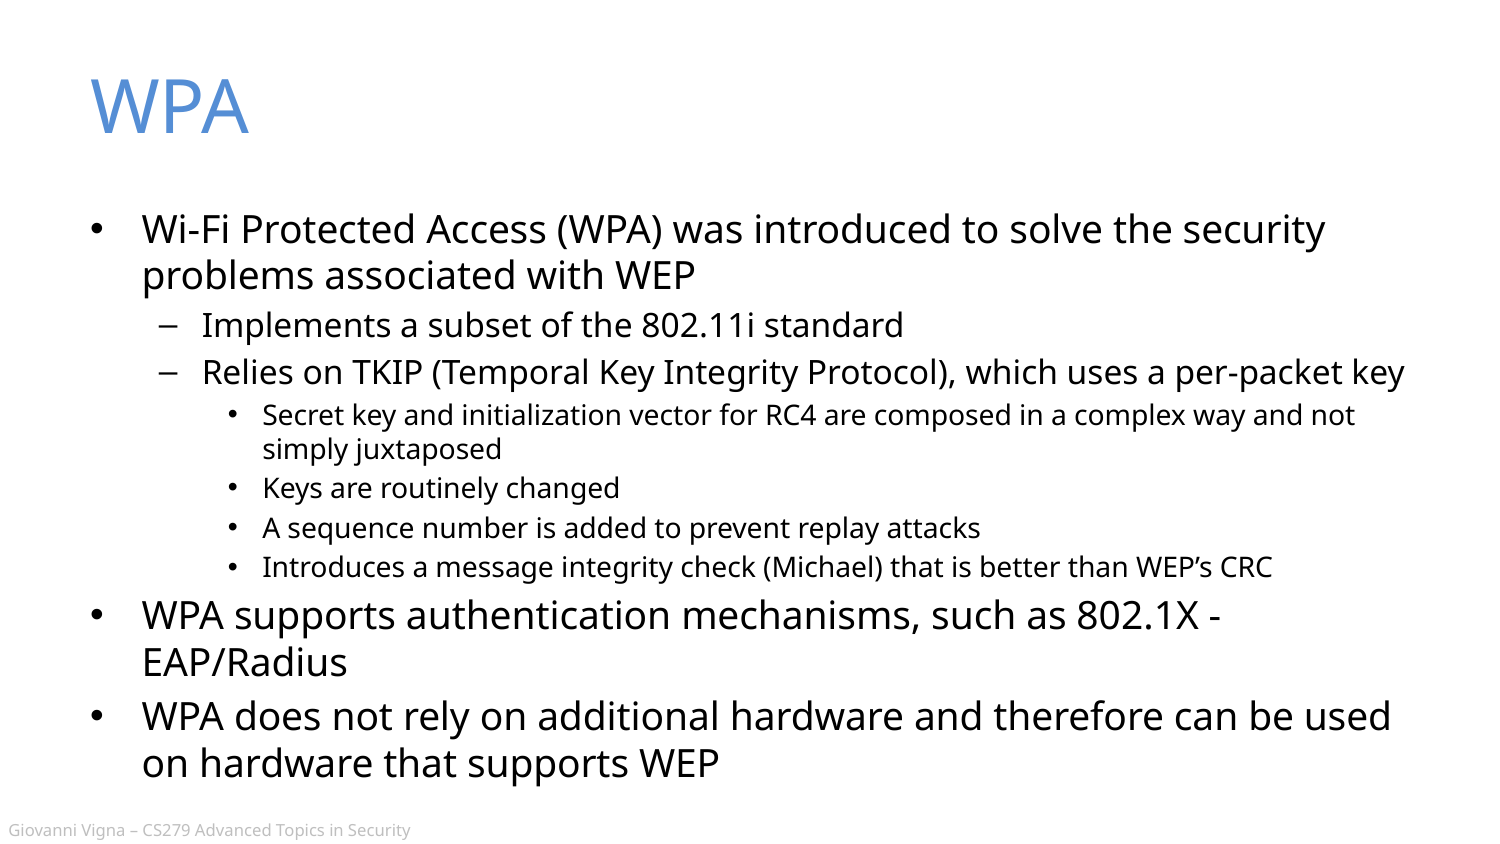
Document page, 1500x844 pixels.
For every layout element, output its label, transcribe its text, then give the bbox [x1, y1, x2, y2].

list Wi-Fi Protected Access (WPA) was introduced to solve the security problems associated with WEP Implements a subset of the 802.11i standard Relies on TKIP (Temporal Key Integrity Protocol), which uses a per-packet key Secret key and initialization vector for RC4 are composed in a complex way and not simply juxtaposed Keys are routinely changed A sequence number is added to prevent replay attacks Introduces a message integrity check (Michael) that is better than WEP’s CRC WPA supports authentication mechanisms, such as 802.1X - EAP/Radius WPA does not rely on additional hardware and therefore can be used on hardware that supports WEP [75, 196, 1425, 813]
title WPA [75, 33, 1425, 175]
